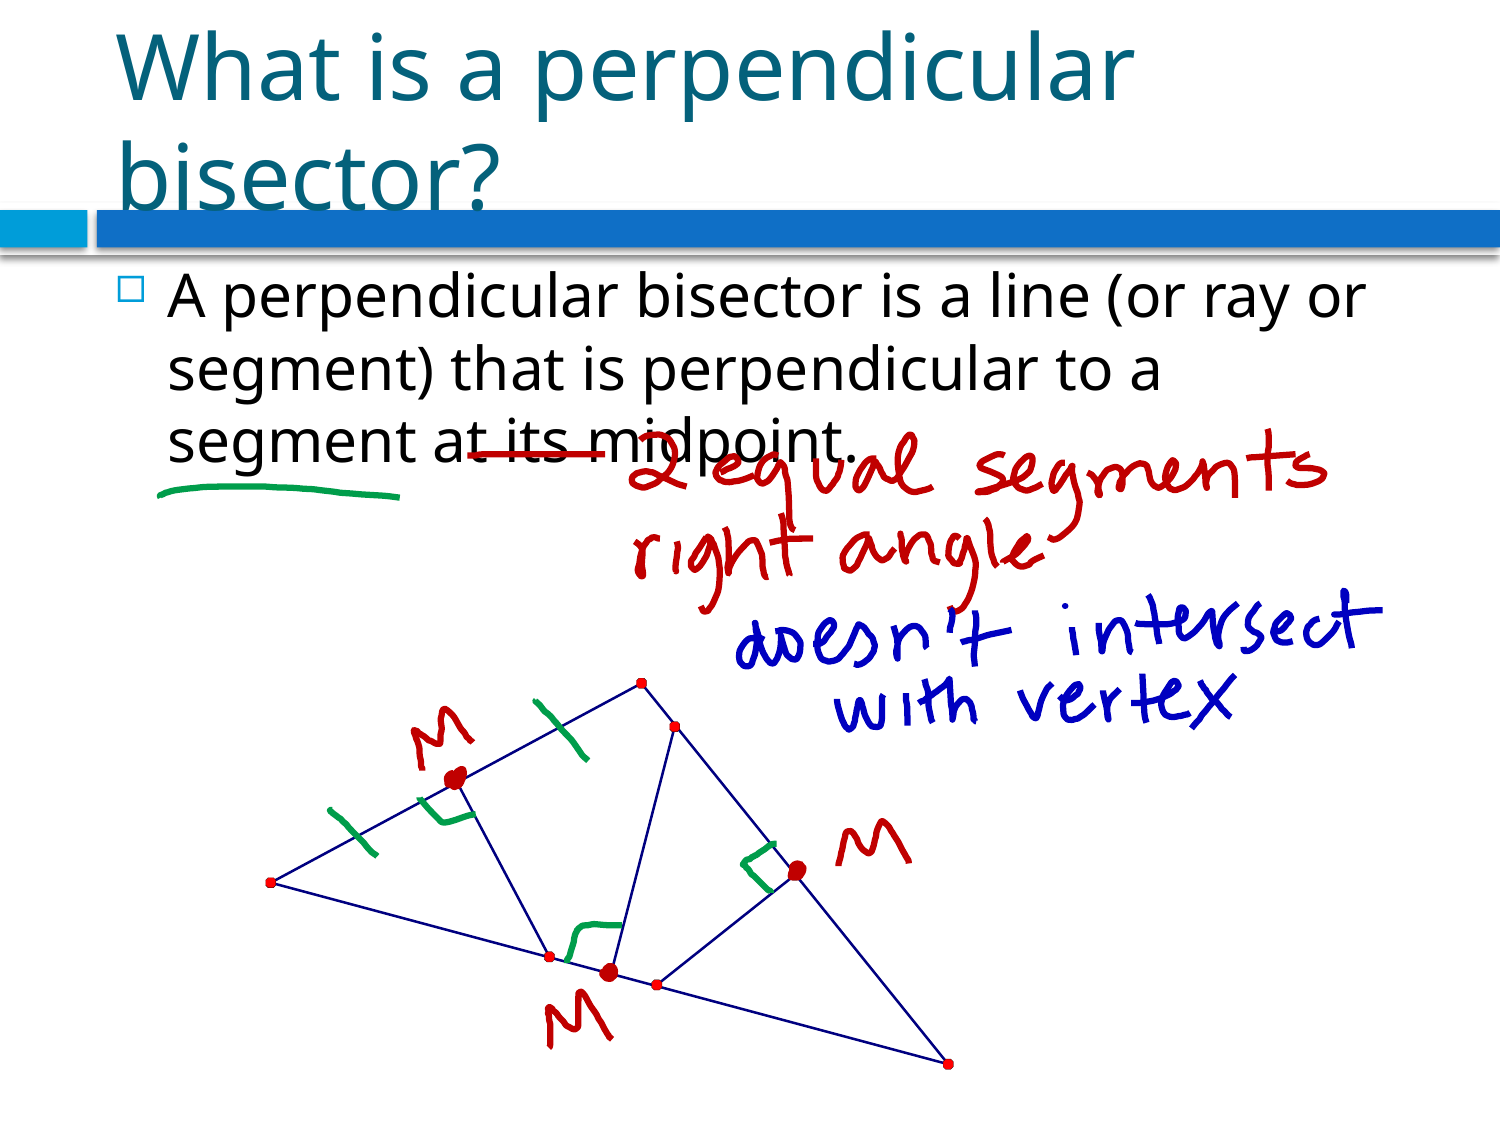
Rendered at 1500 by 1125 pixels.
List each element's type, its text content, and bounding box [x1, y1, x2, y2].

text_box [1071, 627, 1077, 656]
text_box [467, 453, 606, 457]
text_box [740, 622, 802, 648]
text_box [815, 458, 843, 492]
text_box [1155, 626, 1161, 645]
text_box [1019, 682, 1053, 719]
text_box [984, 518, 999, 568]
text_box [1002, 535, 1045, 568]
text_box [1199, 680, 1214, 701]
text_box [690, 535, 721, 613]
text_box [1141, 673, 1145, 701]
text_box [1344, 615, 1353, 649]
text_box [769, 537, 814, 544]
text_box [947, 535, 977, 613]
text_box [1097, 619, 1133, 654]
text_box [813, 619, 835, 648]
text_box [1087, 459, 1236, 498]
text_box [1342, 589, 1348, 612]
text_box [634, 536, 660, 578]
text_box [1246, 453, 1296, 460]
text_box [846, 623, 876, 648]
text_box [892, 625, 928, 648]
text_box [1131, 680, 1191, 718]
picture [237, 649, 985, 1101]
text_box [1242, 602, 1263, 652]
text_box [841, 533, 896, 572]
text_box [756, 453, 796, 531]
text_box [1147, 594, 1156, 619]
text_box [714, 455, 755, 483]
text_box [1305, 617, 1340, 646]
text_box [1058, 683, 1096, 721]
text_box [1143, 706, 1148, 723]
text_box [723, 527, 769, 578]
title What is a perpendicular bisector? [100, 37, 1438, 200]
text_box [1190, 674, 1236, 729]
text_box [854, 433, 934, 493]
text_box [976, 453, 1043, 493]
text_box [960, 629, 1012, 644]
text_box [974, 610, 978, 638]
text_box [1102, 688, 1121, 721]
text_box [674, 541, 679, 573]
text_box [1266, 428, 1270, 455]
text_box [1266, 458, 1270, 491]
text_box [1286, 453, 1326, 486]
text_box [1214, 700, 1232, 718]
list A perpendicular bisector is a line (or ray or segment) that is perpendicular to a segment at its midpoint. [99, 249, 1438, 988]
text_box [899, 532, 941, 564]
text_box [783, 542, 791, 576]
text_box [1047, 461, 1081, 541]
text_box [780, 512, 785, 539]
text_box [1271, 612, 1293, 644]
text_box [1135, 602, 1239, 648]
text_box [1333, 609, 1383, 616]
text_box [159, 485, 400, 499]
text_box [948, 608, 954, 633]
text_box [631, 433, 687, 489]
